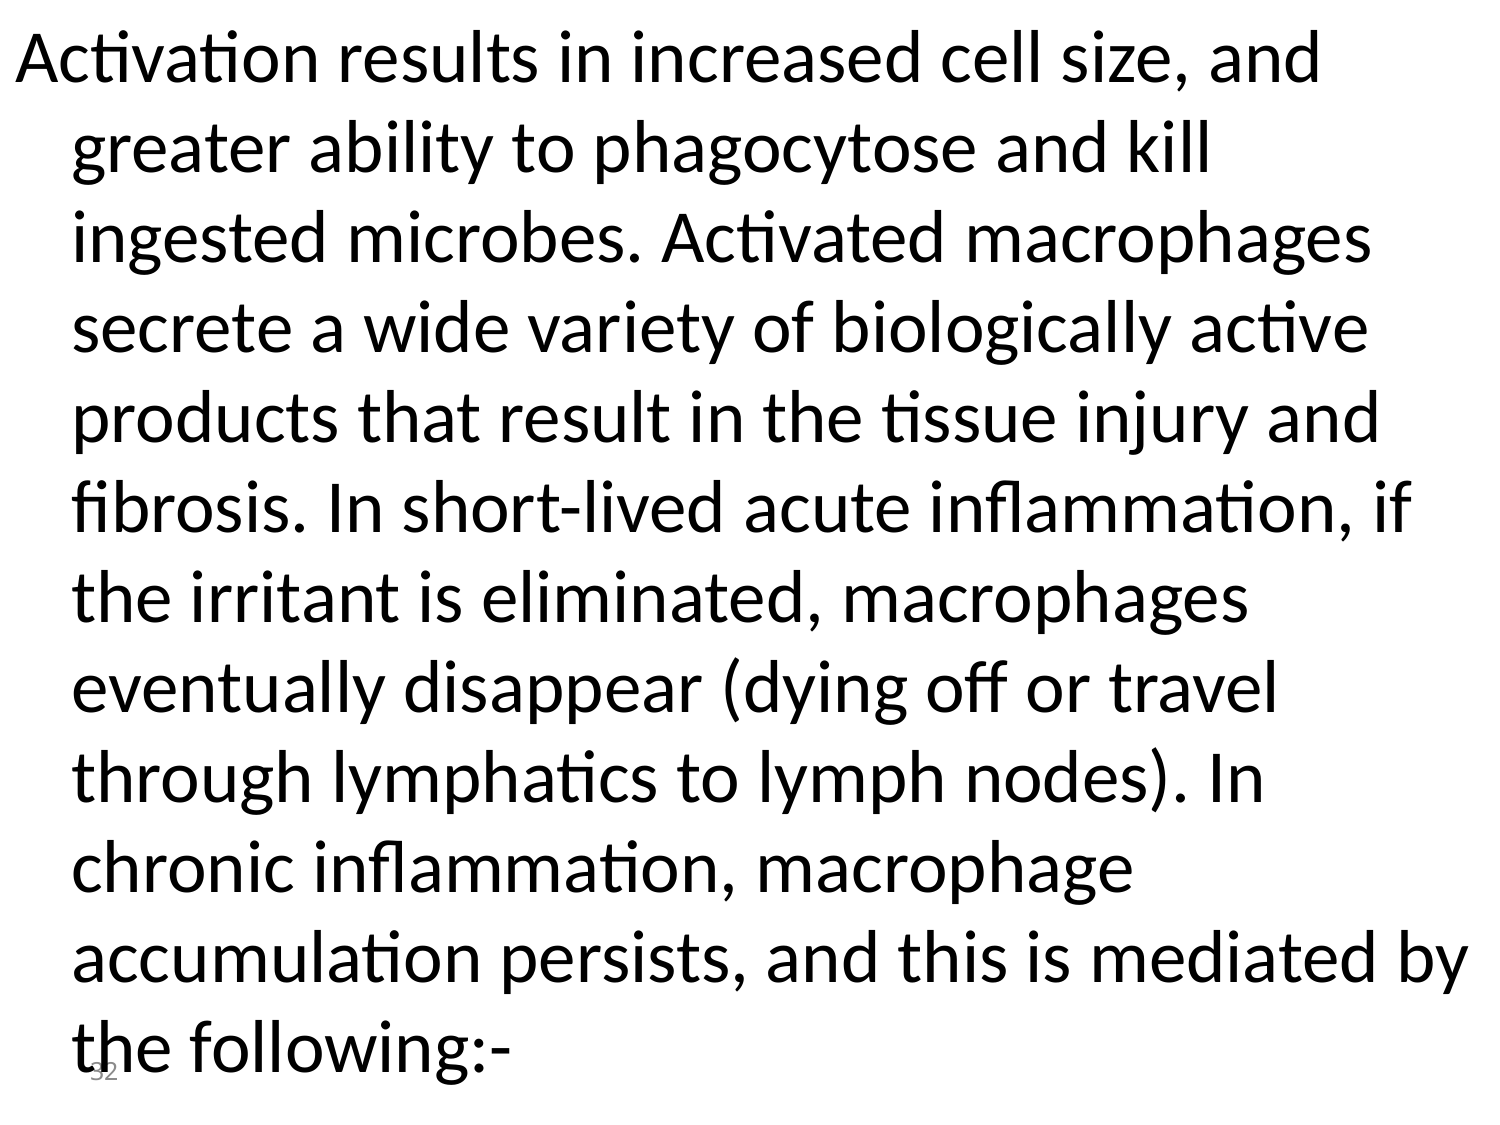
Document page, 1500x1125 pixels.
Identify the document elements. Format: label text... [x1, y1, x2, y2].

slide_number 32 [75, 1042, 425, 1103]
list Activation results in increased cell size, and greater ability to phagocytose and kill ingested microbes. Activated macrophages secrete a wide variety of biologically active products that result in the tissue injury and fibrosis. In short-lived acute inflammation, if the irritant is eliminated, macrophages eventually disappear (dying off or travel through lymphatics to lymph nodes). In chronic inflammation, macrophage accumulation persists, and this is mediated by the following:- [0, 0, 1500, 1125]
